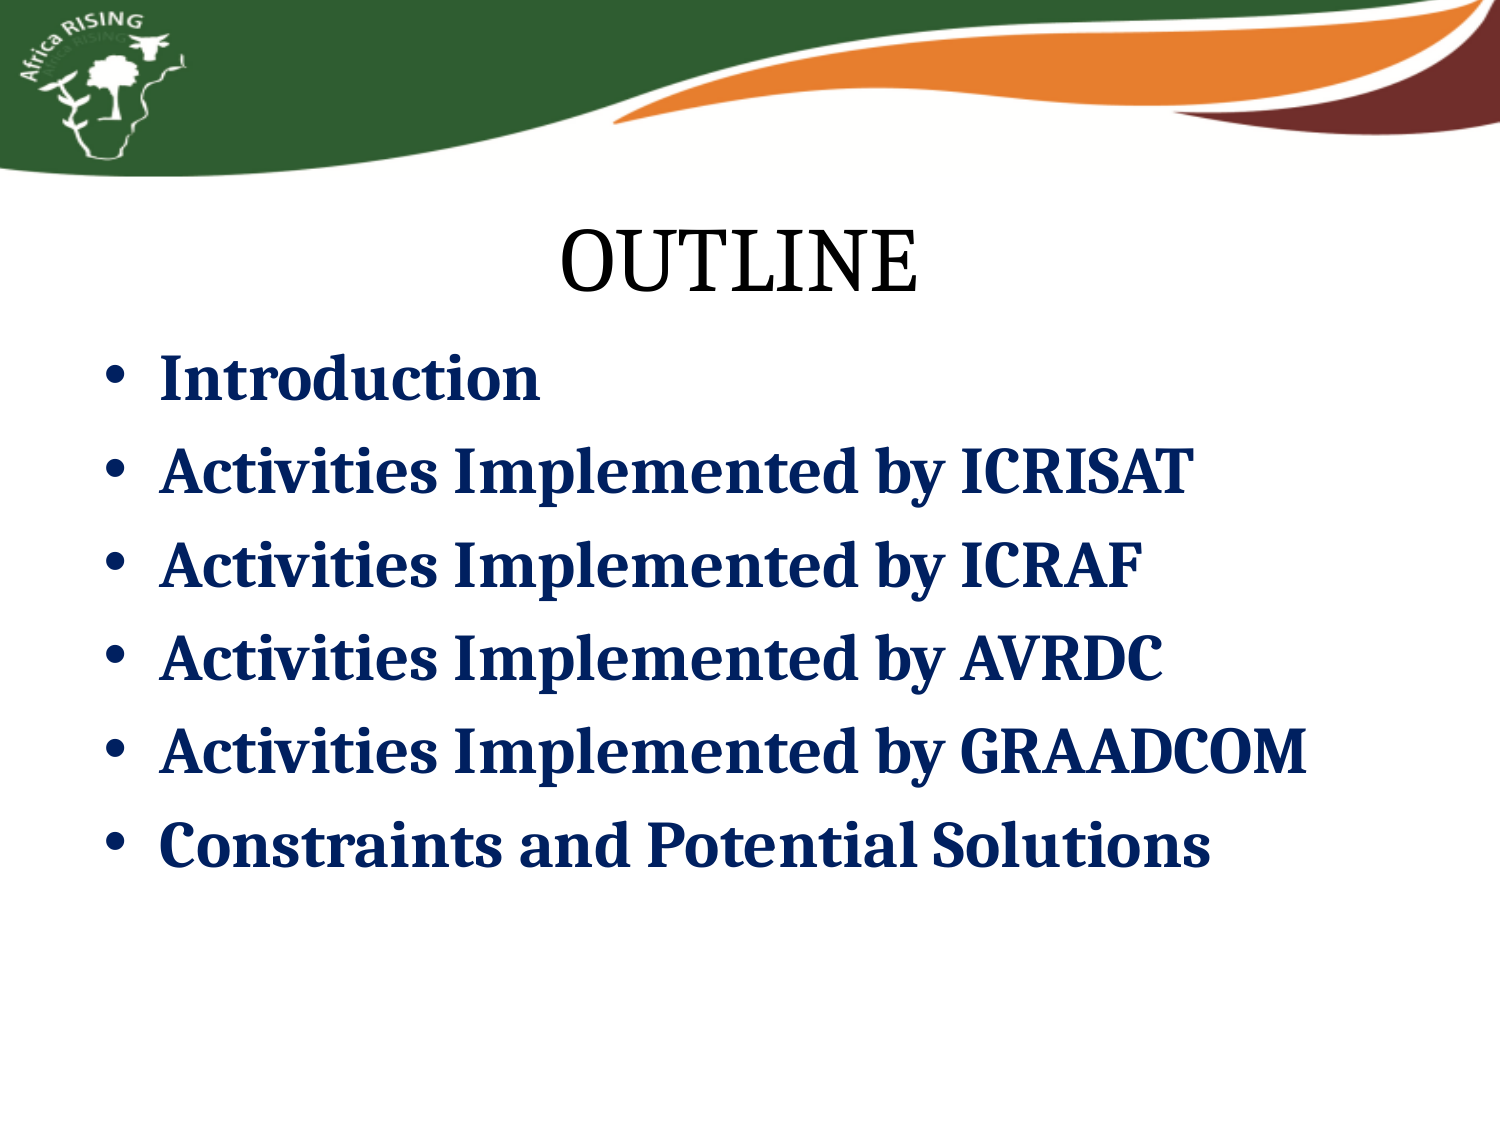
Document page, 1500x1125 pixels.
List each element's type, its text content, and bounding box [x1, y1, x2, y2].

title OUTLINE [64, 189, 1415, 349]
list Introduction Activities Implemented by ICRISAT Activities Implemented by ICRAF Activities Implemented by AVRDC Activities Implemented by GRAADCOM Constraints and Potential Solutions [88, 326, 1439, 1069]
picture [0, 0, 1500, 180]
